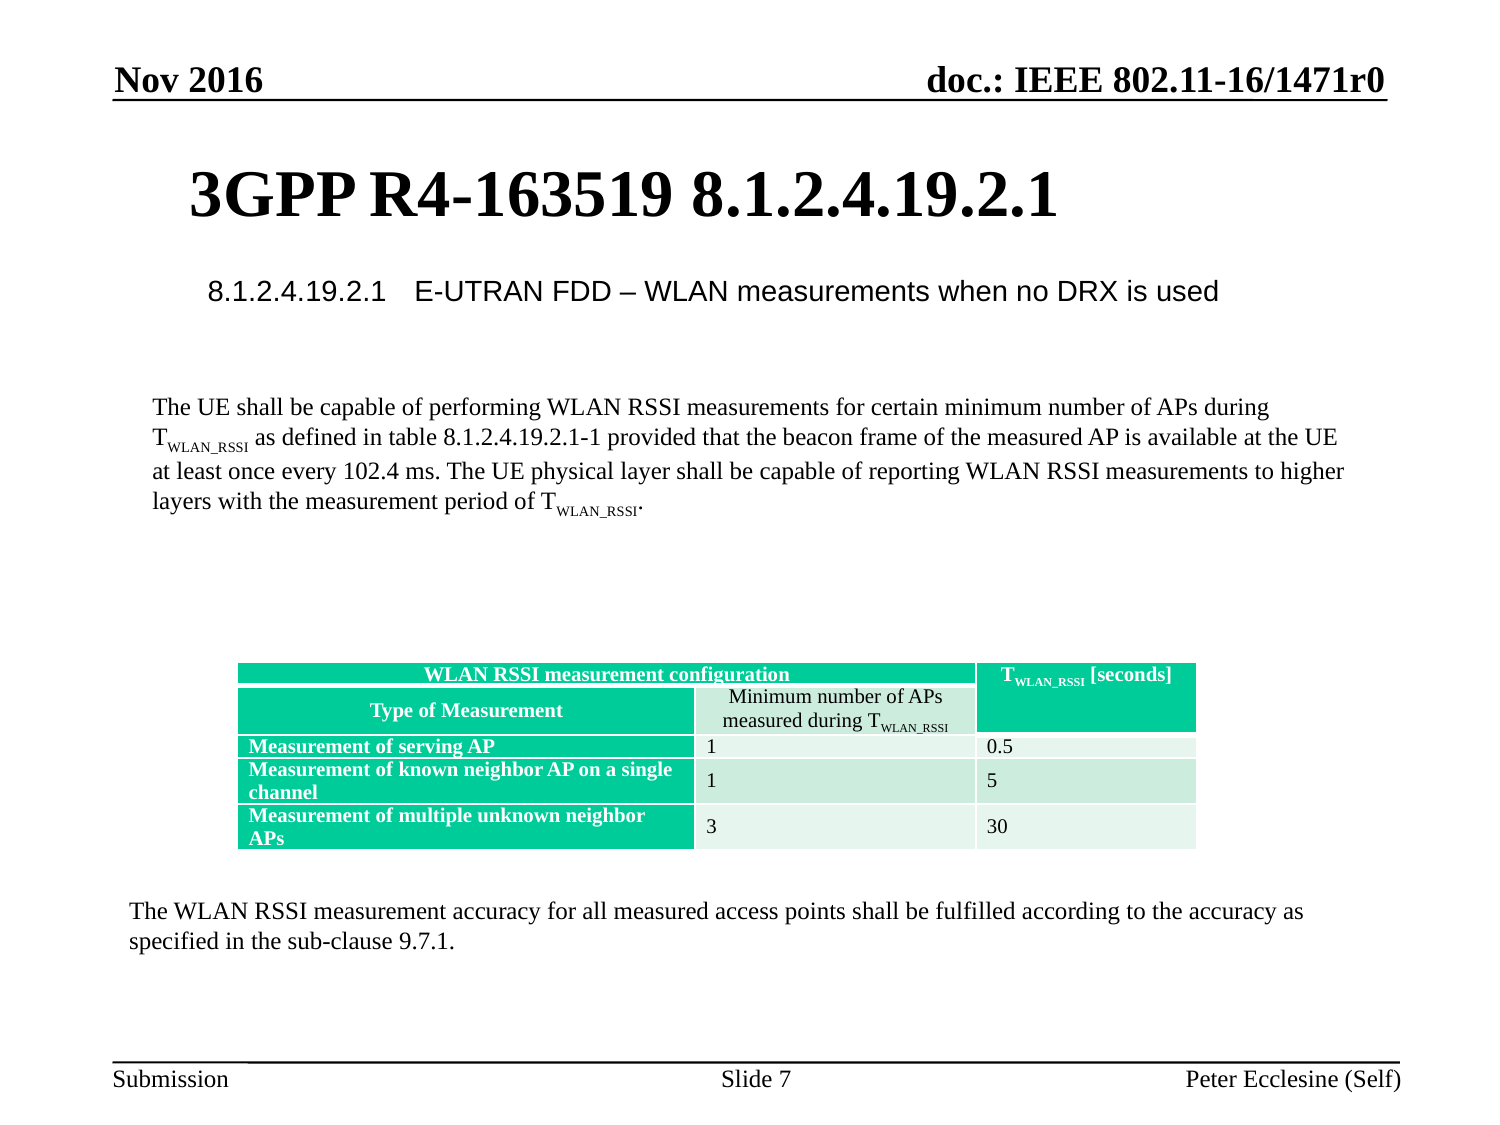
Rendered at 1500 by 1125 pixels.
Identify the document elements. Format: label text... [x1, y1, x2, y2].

table_cell 5 [977, 759, 1196, 803]
table_cell Measurement of serving AP [238, 736, 694, 757]
text_box 8.1.2.4.19.2.1 E-UTRAN FDD – WLAN measurements when no DRX is used [192, 265, 1375, 315]
text_box The UE shall be capable of performing WLAN RSSI measurements for certain minimum number of APs during TWLAN_RSSI as defined in table 8.1.2.4.19.2.1-1 provided that the beacon frame of the measured AP is available at the UE at least once every 102.4 ms. The UE physical layer shall be capable of reporting WLAN RSSI measurements to higher layers with the measurement period of TWLAN_RSSI. [137, 383, 1375, 527]
table_cell Type of Measurement [238, 688, 694, 734]
table_cell 30 [977, 805, 1196, 849]
table_cell 3 [696, 805, 975, 849]
title 3GPP R4-163519 8.1.2.4.19.2.1 [174, 101, 1451, 278]
table_cell Measurement of multiple unknown neighbor APs [238, 805, 694, 849]
text_box The WLAN RSSI measurement accuracy for all measured access points shall be fulfilled according to the accuracy as specified in the sub-clause 9.7.1. [114, 887, 1375, 963]
table_cell 1 [696, 759, 975, 803]
footer Peter Ecclesine (Self) [1181, 1061, 1402, 1093]
table_header WLAN RSSI measurement configuration [238, 663, 975, 683]
table_cell Minimum number of APs measured during TWLAN_RSSI [696, 688, 975, 734]
table_header TWLAN_RSSI [seconds] [977, 663, 1196, 732]
table_cell Measurement of known neighbor AP on a single channel [238, 759, 694, 803]
slide_number Slide 7 [712, 1061, 800, 1093]
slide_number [114, 54, 265, 101]
table_cell 1 [696, 736, 975, 757]
table_cell 0.5 [977, 738, 1196, 757]
